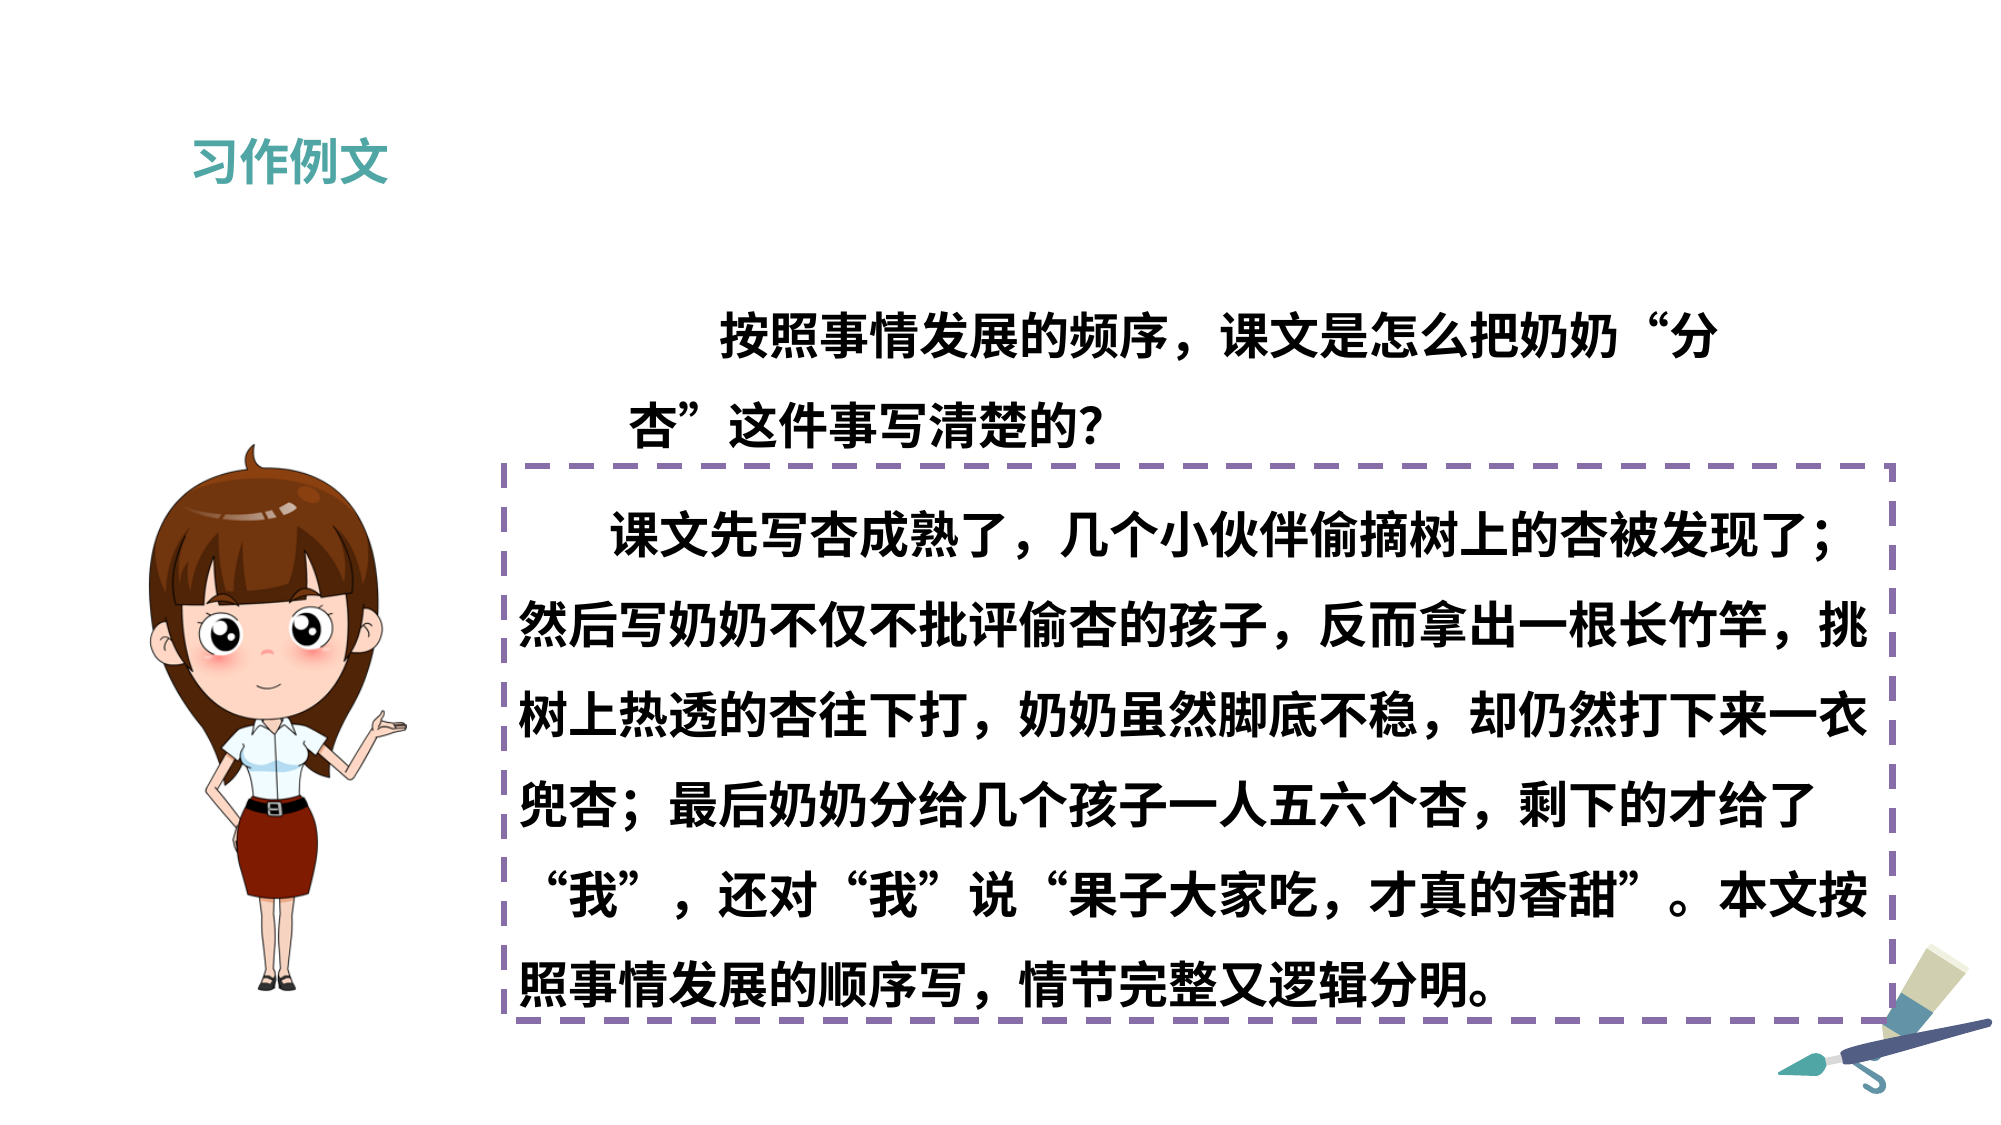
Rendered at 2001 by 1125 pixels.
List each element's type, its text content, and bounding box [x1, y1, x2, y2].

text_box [1811, 945, 1974, 1125]
text_box 按照事情发展的频序，课文是怎么把奶奶“分杏”这件事写清楚的？ [613, 267, 1833, 463]
text_box 课文先写杏成熟了，几个小伙伴偷摘树上的杏被发现了；然后写奶奶不仅不批评偷杏的孩子，反而拿出一根长竹竿，挑树上热透的杏往下打，奶奶虽然脚底不稳，却仍然打下来一衣兜杏；最后奶奶分给几个孩子一人五六个杏，剩下的才给了“我”，还对“我”说“果子大家吃，才真的香甜”。本文按照事情发展的顺序写，情节完整又逻辑分明。 [503, 465, 1894, 1022]
text_box 习作例文 [174, 123, 405, 199]
picture [0, 444, 556, 1000]
